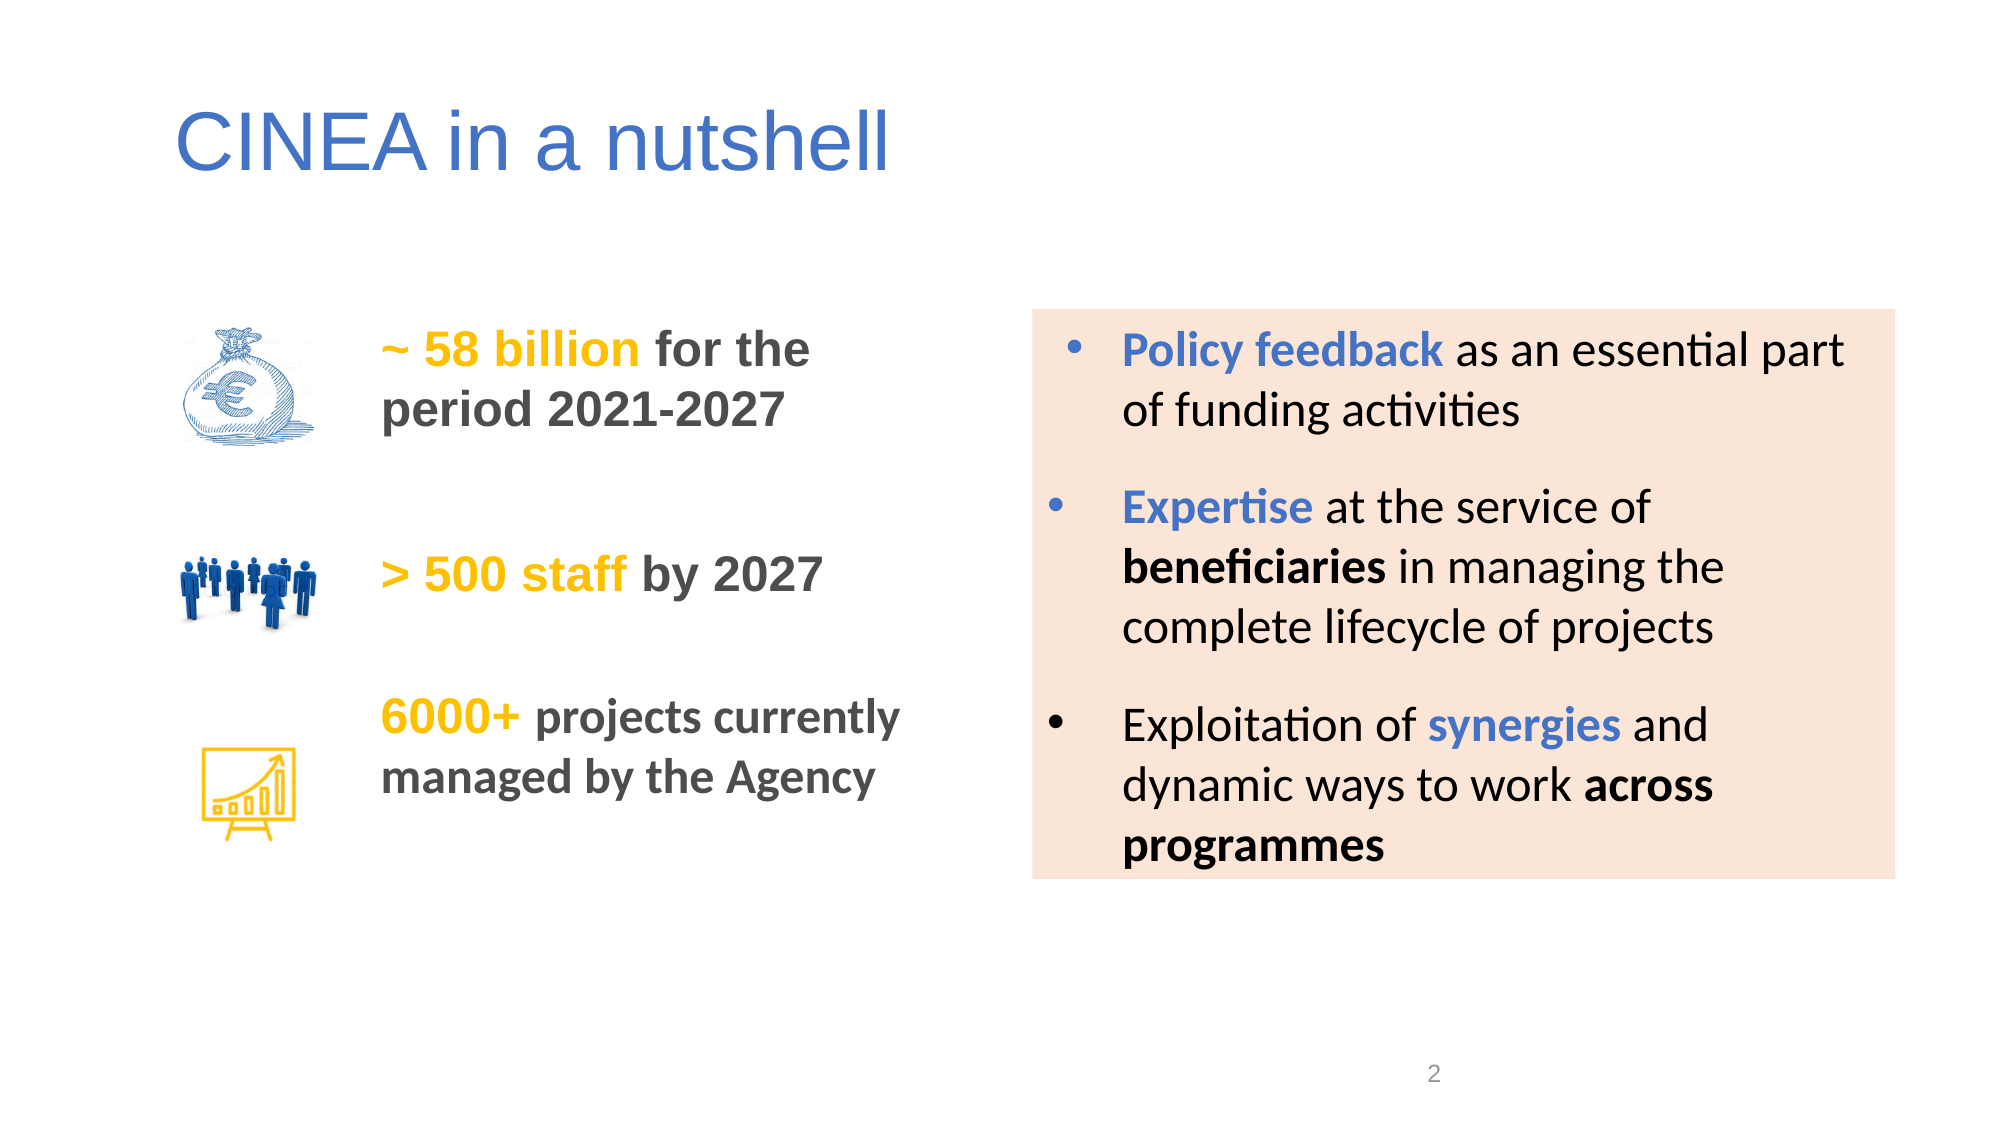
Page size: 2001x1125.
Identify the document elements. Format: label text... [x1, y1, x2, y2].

picture [194, 732, 302, 851]
title CINEA in a nutshell [159, 79, 1754, 208]
text_box > 500 staff by 2027 [366, 534, 857, 610]
picture [174, 530, 323, 649]
picture [182, 327, 314, 446]
text_box 6000+ projects currently managed by the Agency [365, 676, 1033, 812]
text_box Policy feedback as an essential part of funding activities Expertise at the service of beneficiaries in managing the complete lifecycle of projects Exploitation of synergies and dynamic ways to work across programmes [1032, 309, 1896, 879]
slide_number 2 [1412, 1042, 1863, 1103]
text_box ~ 58 billion for the period 2021-2027 [366, 309, 857, 444]
